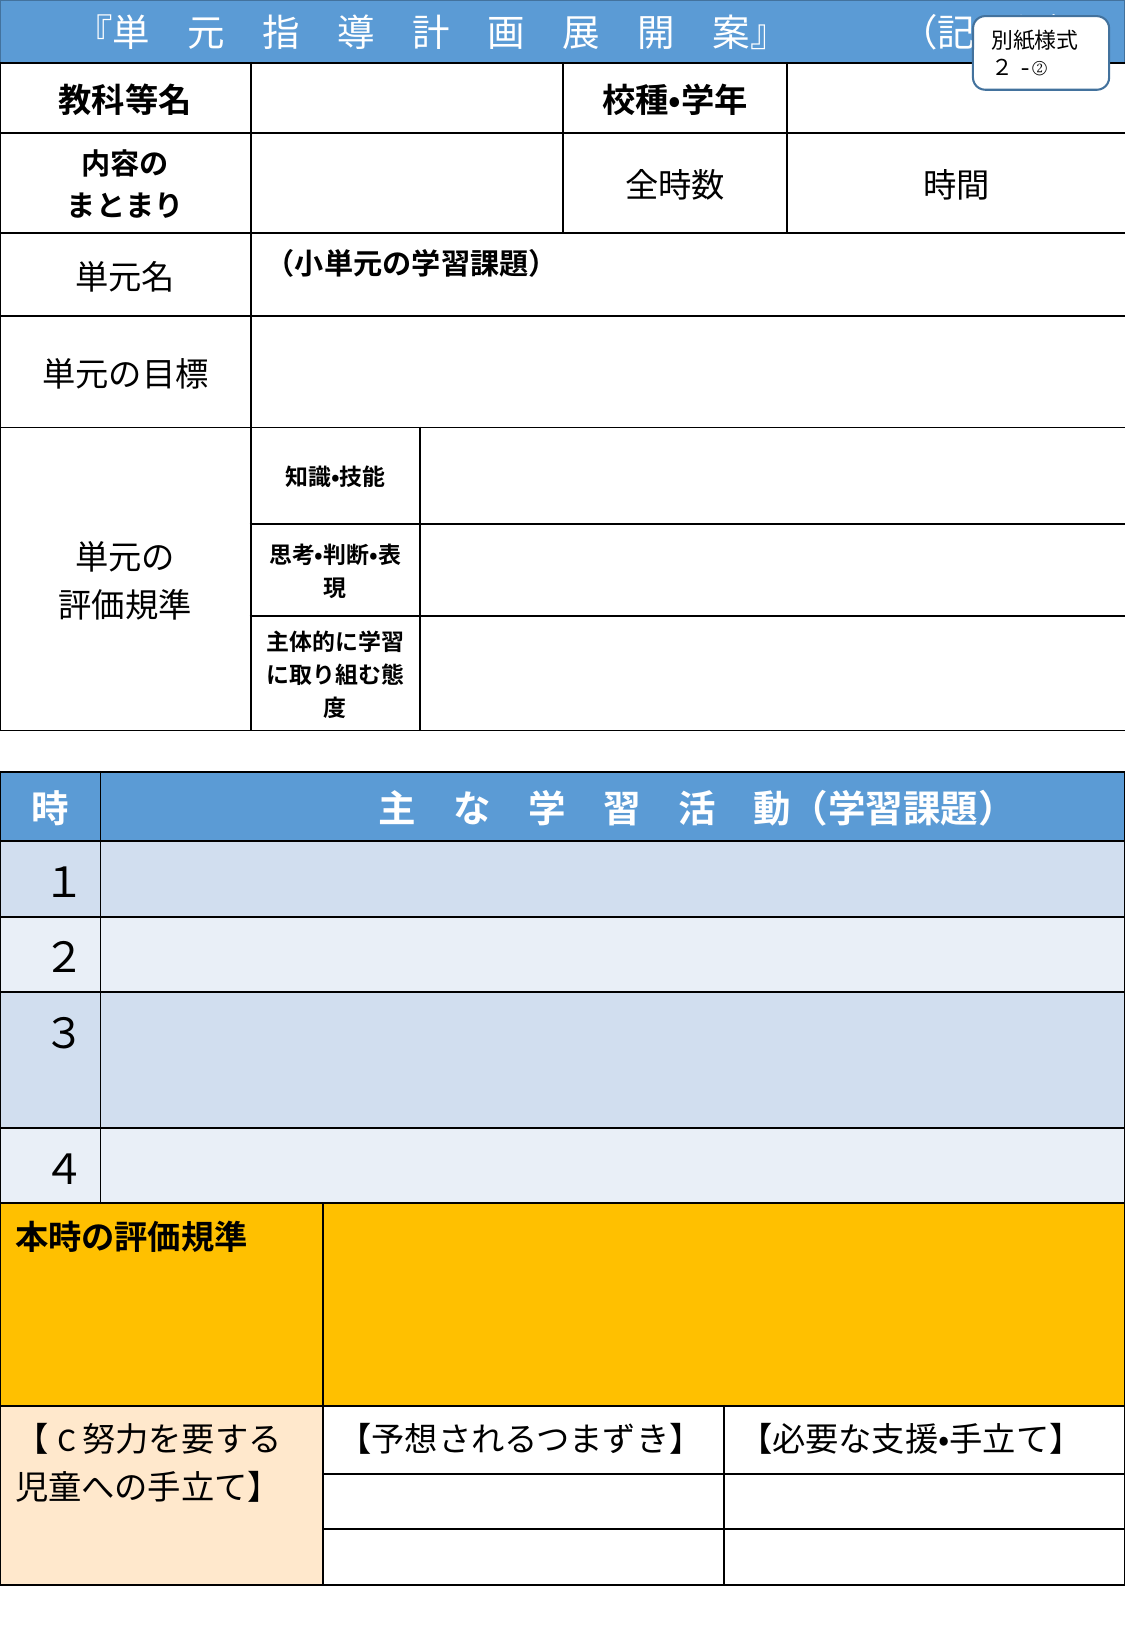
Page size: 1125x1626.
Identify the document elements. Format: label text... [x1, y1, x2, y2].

table_cell [324, 1530, 723, 1584]
table_cell 主体的に学習に取り組む態度 [252, 617, 419, 730]
table_cell （小単元の学習課題） [252, 234, 1125, 315]
table_cell ３ [1, 993, 100, 1127]
table_cell [252, 317, 1125, 427]
table_cell [421, 525, 1125, 615]
table_header [324, 1204, 1124, 1405]
table_cell ４ [1, 1129, 100, 1202]
table_cell 【予想されるつまずき】 [324, 1407, 723, 1473]
table_cell 【C努力を要する児童への手立て】 [1, 1407, 322, 1584]
table_cell 単元の 評価規準 [1, 428, 250, 730]
table_cell ２ [1, 918, 100, 991]
table_cell 単元の目標 [1, 317, 250, 427]
table_header 教科等名 [1, 64, 250, 132]
table_cell 単元名 [1, 234, 250, 315]
table_cell [421, 617, 1125, 730]
table_header 本時の評価規準 [1, 1204, 322, 1405]
table_cell [324, 1475, 723, 1528]
table_cell [101, 1129, 1124, 1202]
text_box 別紙様式 ２-② [971, 15, 1111, 91]
table_cell [252, 134, 562, 232]
table_cell [101, 842, 1124, 916]
table_header [788, 64, 1125, 132]
table_cell [725, 1530, 1124, 1584]
table_cell [101, 918, 1124, 991]
table_cell 【必要な支援・手立て】 [725, 1407, 1124, 1473]
table_cell 全時数 [564, 134, 786, 232]
table_cell [101, 993, 1124, 1127]
table_header [252, 64, 562, 132]
table_header 主 な 学 習 活 動（学習課題） [101, 773, 1124, 840]
table_cell [725, 1475, 1124, 1528]
table_cell 内容の まとまり [1, 134, 250, 232]
text_box 『単 元 指 導 計 画 展 開 案』 （記入例） [0, 0, 1125, 62]
table_cell 知識・技能 [252, 428, 419, 523]
table_cell [421, 428, 1125, 523]
table_cell １ [1, 842, 100, 916]
table_cell 時間 [788, 134, 1125, 232]
table_header 校種・学年 [564, 64, 786, 132]
table_header 時 [1, 773, 100, 840]
table_cell 思考・判断・表現 [252, 525, 419, 615]
